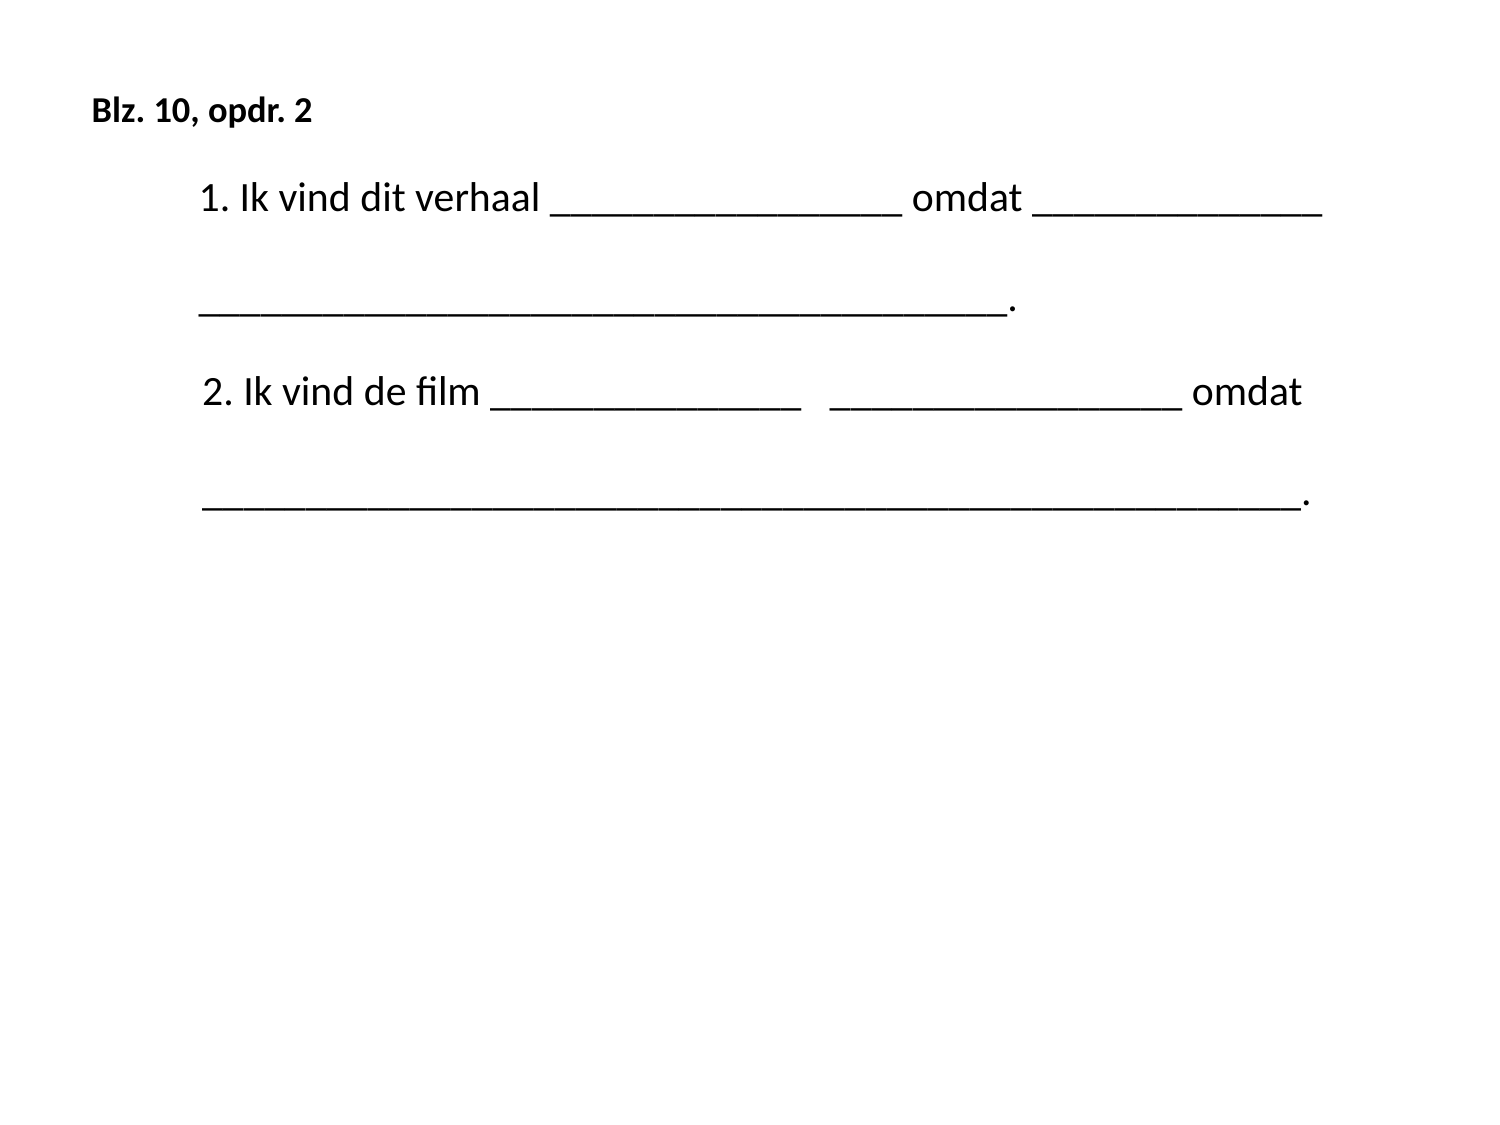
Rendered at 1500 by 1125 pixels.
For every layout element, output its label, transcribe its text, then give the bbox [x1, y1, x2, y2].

text_box 1. Ik vind dit verhaal _________________ omdat ______________ _______________________________________. [183, 162, 1436, 328]
text_box 2. Ik vind de film _______________ _________________ omdat _____________________________________________________. [187, 356, 1440, 522]
text_box Blz. 10, opdr. 2 [76, 78, 386, 183]
